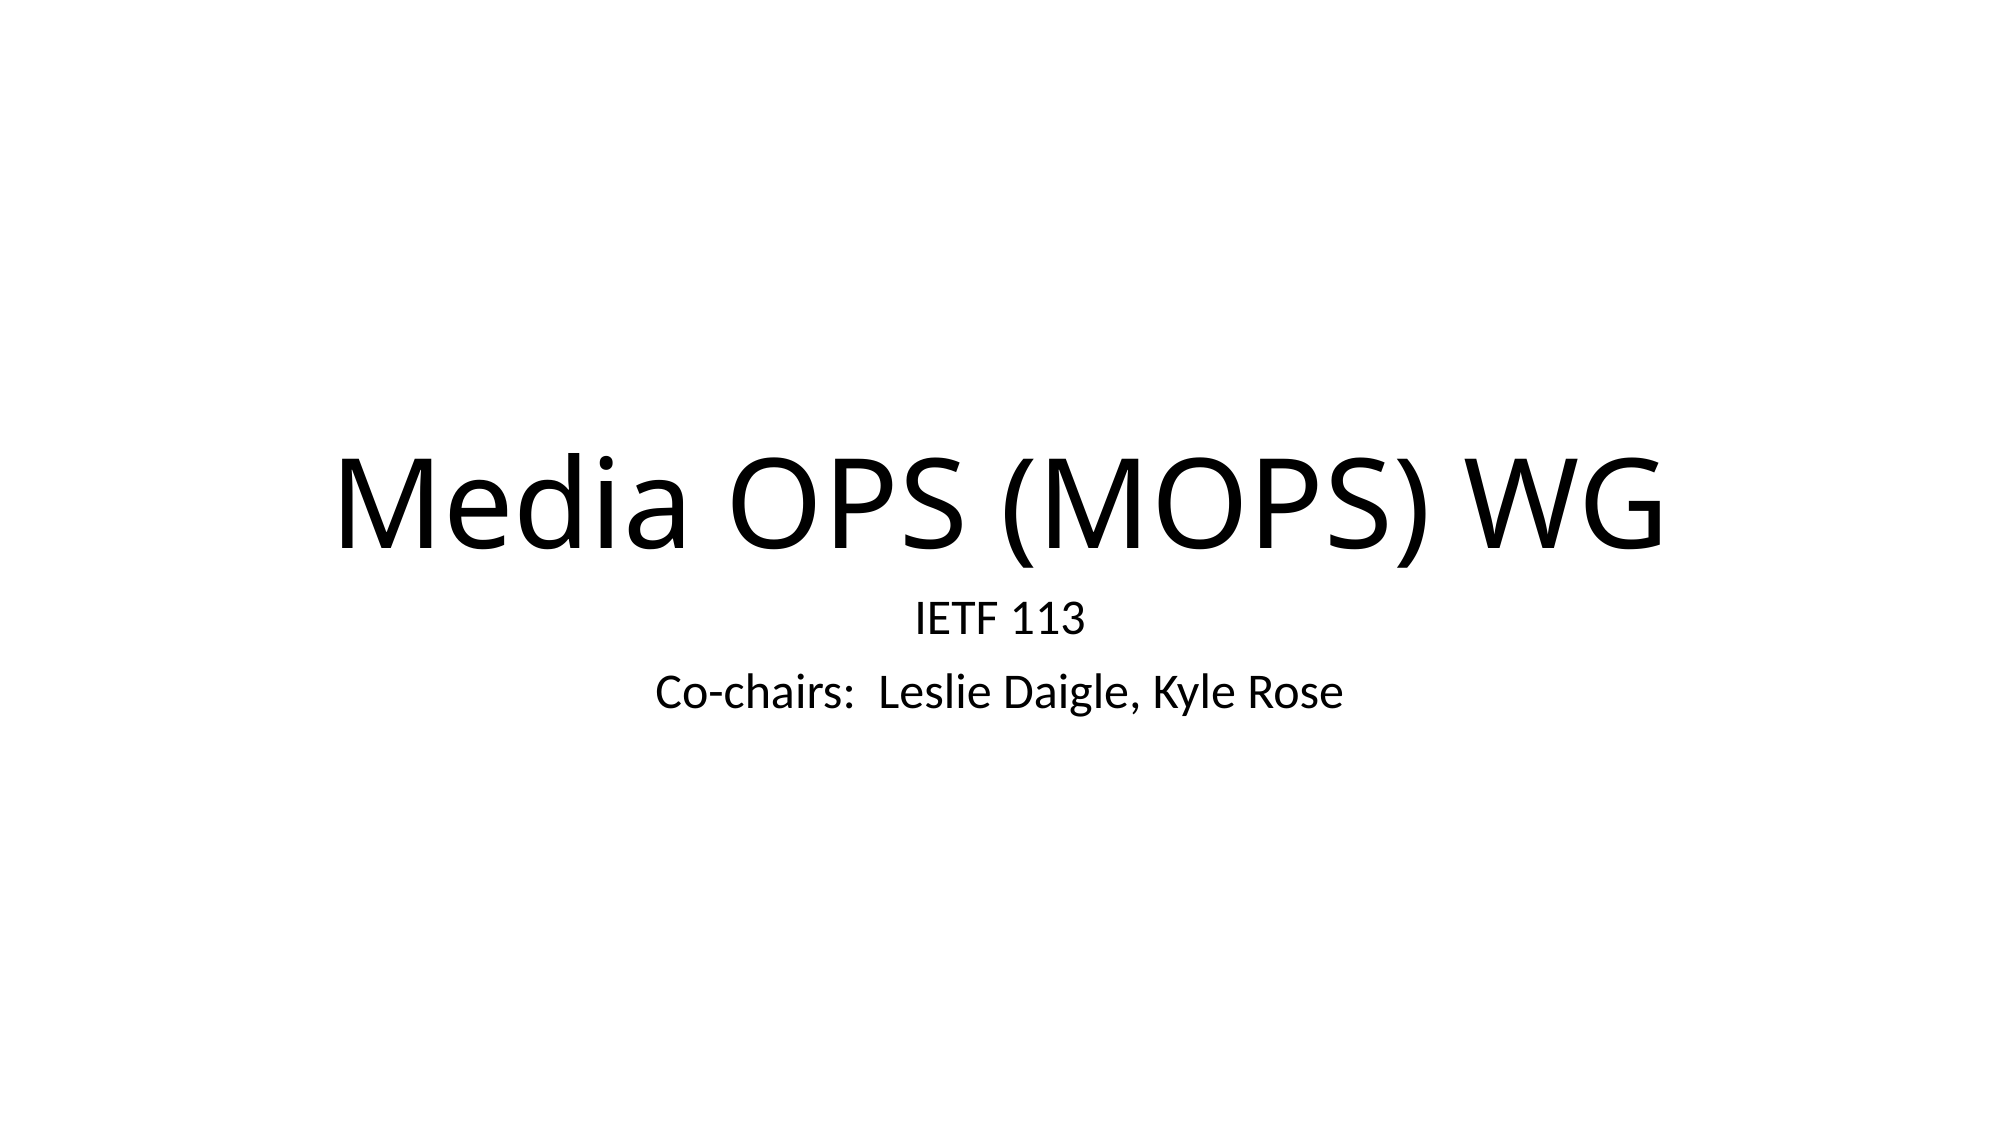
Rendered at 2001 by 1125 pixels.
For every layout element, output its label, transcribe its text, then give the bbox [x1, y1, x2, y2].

subtitle IETF 113 Co-chairs: Leslie Daigle, Kyle Rose [249, 590, 1750, 863]
title Media OPS (MOPS) WG [249, 184, 1750, 576]
